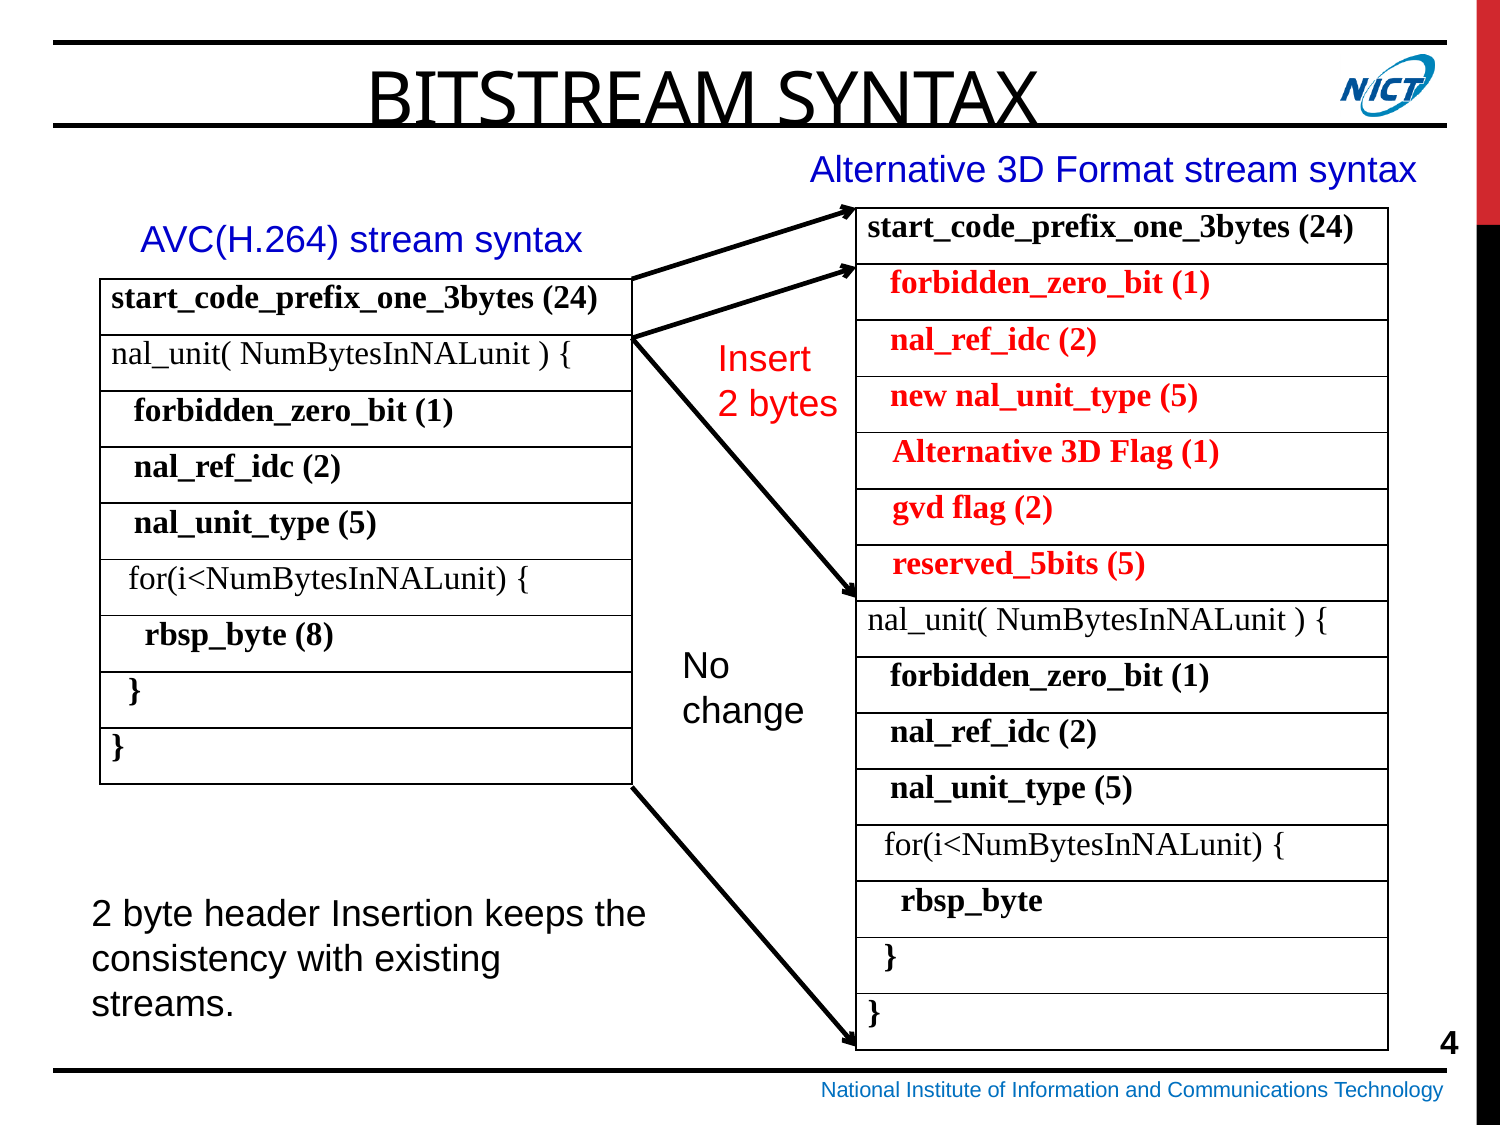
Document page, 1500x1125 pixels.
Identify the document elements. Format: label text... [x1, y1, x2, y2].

table_header start_code_prefix_one_3bytes (24) [101, 280, 629, 334]
text_box Alternative 3D Format stream syntax [795, 137, 1433, 197]
table_cell nal_ref_idc (2) [101, 448, 629, 502]
table_cell nal_ref_idc (2) [866, 321, 1387, 376]
table_cell forbidden_zero_bit (1) [857, 658, 1387, 712]
text_box AVC(H.264) stream syntax [125, 208, 599, 268]
table_cell nal_unit( NumBytesInNALunit ) { [857, 602, 1387, 656]
table_cell } [866, 938, 1387, 993]
table_cell forbidden_zero_bit (1) [101, 392, 629, 446]
table_cell nal_ref_idc (2) [857, 714, 1387, 768]
table_cell nal_unit( NumBytesInNALunit ) { [101, 336, 629, 390]
text_box No change [667, 633, 821, 739]
table_cell new nal_unit_type (5) [866, 377, 1387, 432]
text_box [631, 337, 857, 599]
table_header start_code_prefix_one_3bytes (24) [865, 209, 1387, 263]
table_cell } [864, 994, 1387, 1049]
table_cell gvd flag (2) [866, 490, 1387, 544]
table_cell forbidden_zero_bit (1) [866, 265, 1387, 319]
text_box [631, 281, 857, 335]
table_cell for(i<NumBytesInNALunit) { [101, 560, 631, 615]
table_cell nal_unit_type (5) [857, 770, 1387, 824]
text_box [631, 207, 857, 280]
text_box Bitstream syntax [64, 42, 1340, 149]
text_box 2 byte header Insertion keeps the consistency with existing streams. [76, 881, 629, 1032]
table_cell Alternative 3D Flag (1) [866, 433, 1387, 488]
table_cell for(i<NumBytesInNALunit) { [866, 826, 1387, 880]
picture [1340, 54, 1435, 117]
slide_number 4 [1411, 1011, 1474, 1072]
table_cell rbsp_byte (8) [101, 616, 631, 671]
table_cell } [101, 673, 631, 727]
table_cell nal_unit_type (5) [101, 504, 629, 559]
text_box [631, 786, 857, 1048]
table_cell reserved_5bits (5) [864, 546, 1387, 600]
table_cell } [101, 729, 631, 783]
table_cell rbsp_byte [866, 882, 1387, 937]
